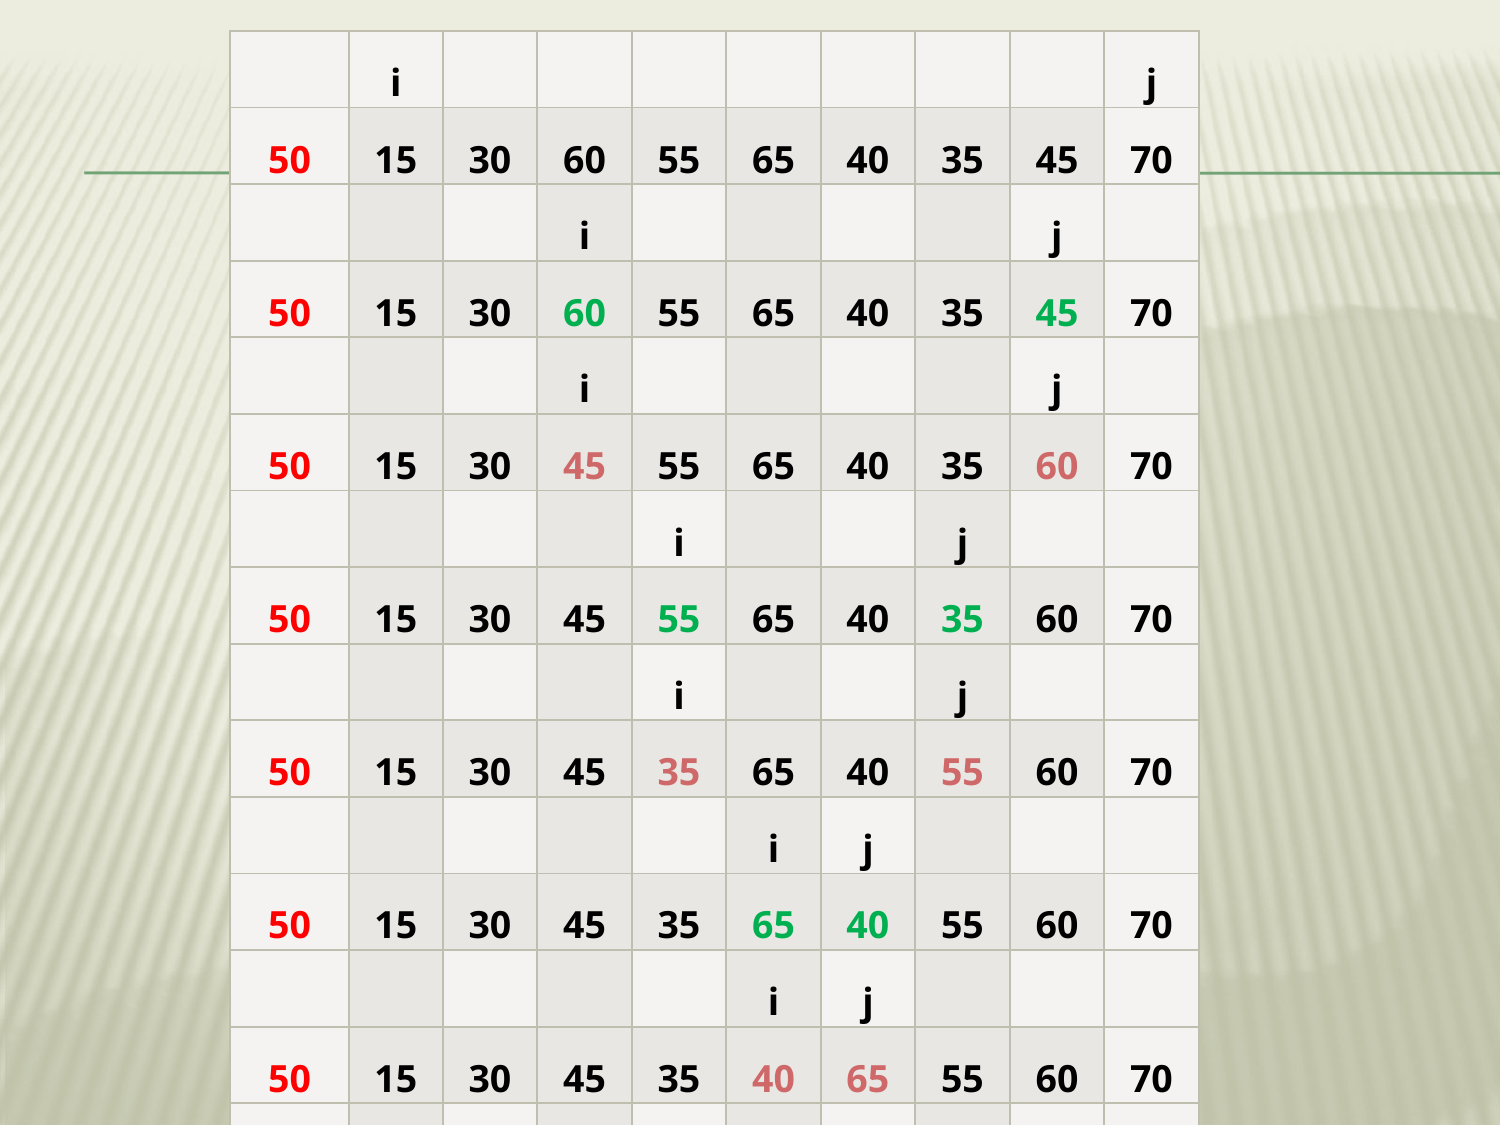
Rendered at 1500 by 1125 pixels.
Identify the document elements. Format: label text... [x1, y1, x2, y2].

table_cell [350, 951, 442, 1026]
table_cell 35 [916, 415, 1009, 490]
table_cell 55 [916, 721, 1009, 796]
table_cell 45 [538, 1028, 631, 1102]
table_cell 35 [916, 568, 1009, 643]
table_cell 40 [822, 415, 914, 490]
table_cell 55 [633, 415, 725, 490]
table_cell 45 [1011, 108, 1103, 183]
table_cell [1011, 951, 1103, 1026]
table_cell 70 [1105, 568, 1198, 643]
table_cell 45 [538, 874, 631, 949]
table_cell 70 [1105, 1028, 1198, 1102]
table_cell 45 [538, 721, 631, 796]
table_cell j [822, 798, 914, 873]
table_cell 65 [727, 874, 820, 949]
table_header [538, 32, 631, 107]
table_cell [916, 951, 1009, 1026]
table_cell [1105, 338, 1198, 413]
table_cell 30 [444, 262, 536, 336]
table_cell j [1011, 185, 1103, 260]
table_cell [1011, 798, 1103, 873]
table_cell 40 [822, 874, 914, 949]
table_cell 55 [916, 1028, 1009, 1102]
table_cell 15 [350, 568, 442, 643]
table_cell 55 [633, 262, 725, 336]
table_header j [1105, 32, 1198, 107]
table_cell 60 [1011, 568, 1103, 643]
table_cell 50 [231, 721, 348, 796]
table_cell 35 [633, 874, 725, 949]
table_cell [231, 185, 348, 260]
table_cell [444, 951, 536, 1026]
table_cell 55 [633, 568, 725, 643]
table_cell [538, 1104, 631, 1125]
table_cell [916, 798, 1009, 873]
table_cell [1011, 645, 1103, 719]
table_cell 35 [916, 108, 1009, 183]
table_cell 30 [444, 1028, 536, 1102]
table_cell 55 [633, 108, 725, 183]
table_cell 15 [350, 415, 442, 490]
table_cell 35 [633, 1028, 725, 1102]
table_cell 45 [538, 415, 631, 490]
table_header i [350, 32, 442, 107]
table_cell [916, 185, 1009, 260]
table_cell 30 [444, 415, 536, 490]
table_cell 70 [1105, 874, 1198, 949]
table_cell 40 [822, 262, 914, 336]
table_cell [444, 491, 536, 566]
table_cell [231, 798, 348, 873]
table_cell 70 [1105, 262, 1198, 336]
table_cell [916, 1104, 1009, 1125]
table_cell [444, 338, 536, 413]
table_cell [1105, 951, 1198, 1026]
table_cell [350, 491, 442, 566]
table_cell 35 [916, 262, 1009, 336]
table_cell 15 [350, 262, 442, 336]
table_header [633, 32, 725, 107]
table_cell 50 [231, 568, 348, 643]
table_cell [1105, 491, 1198, 566]
table_cell [350, 185, 442, 260]
table_cell 15 [350, 1028, 442, 1102]
table_cell [350, 645, 442, 719]
table_cell [1105, 185, 1198, 260]
table_cell 40 [727, 1028, 820, 1102]
table_cell [538, 951, 631, 1026]
table_cell [231, 645, 348, 719]
table_cell [350, 798, 442, 873]
table_cell 60 [1011, 721, 1103, 796]
table_cell 60 [538, 262, 631, 336]
table_cell 65 [727, 721, 820, 796]
table_cell [231, 338, 348, 413]
table_cell [444, 1104, 536, 1125]
table_header [727, 32, 820, 107]
table_cell i [727, 951, 820, 1026]
table_cell 30 [444, 568, 536, 643]
table_cell 70 [1105, 721, 1198, 796]
table_cell [444, 645, 536, 719]
table_cell j [916, 645, 1009, 719]
table_cell j [822, 951, 914, 1026]
table_cell 55 [916, 874, 1009, 949]
table_cell [1105, 1104, 1198, 1125]
table_cell 60 [1011, 874, 1103, 949]
table_cell 60 [538, 108, 631, 183]
table_cell 50 [231, 262, 348, 336]
table_header [822, 32, 914, 107]
table_cell [444, 185, 536, 260]
table_cell [633, 951, 725, 1026]
table_cell [727, 645, 820, 719]
table_cell i [633, 491, 725, 566]
table_cell i [727, 798, 820, 873]
table_cell 40 [822, 721, 914, 796]
table_cell i [633, 645, 725, 719]
table_cell 50 [231, 415, 348, 490]
table_cell 60 [1011, 1028, 1103, 1102]
table_cell [350, 338, 442, 413]
table_header [1011, 32, 1103, 107]
table_cell [231, 951, 348, 1026]
table_cell [822, 491, 914, 566]
table_cell 45 [538, 568, 631, 643]
table_cell 60 [1011, 415, 1103, 490]
table_cell j [727, 1104, 820, 1125]
table_cell i [538, 185, 631, 260]
table_cell [1105, 798, 1198, 873]
table_cell [444, 798, 536, 873]
table_cell [822, 338, 914, 413]
table_cell 50 [231, 1028, 348, 1102]
table_cell 50 [231, 874, 348, 949]
table_cell [727, 491, 820, 566]
table_cell [1011, 1104, 1103, 1125]
table_cell 70 [1105, 108, 1198, 183]
table_cell [350, 1104, 442, 1125]
table_cell 40 [822, 568, 914, 643]
table_cell 70 [1105, 415, 1198, 490]
table_cell [822, 185, 914, 260]
table_cell [633, 338, 725, 413]
table_cell [633, 185, 725, 260]
table_cell 65 [727, 262, 820, 336]
table_cell [822, 645, 914, 719]
table_cell j [1011, 338, 1103, 413]
table_cell 15 [350, 874, 442, 949]
table_cell 30 [444, 721, 536, 796]
table_cell [727, 185, 820, 260]
table_cell 65 [727, 415, 820, 490]
table_cell 30 [444, 108, 536, 183]
table_cell [231, 1104, 348, 1125]
table_header [444, 32, 536, 107]
table_cell [538, 491, 631, 566]
table_cell [538, 645, 631, 719]
table_cell 35 [633, 721, 725, 796]
table_cell j [916, 491, 1009, 566]
table_header [231, 32, 348, 107]
table_cell 65 [727, 568, 820, 643]
table_cell i [538, 338, 631, 413]
table_cell [1011, 491, 1103, 566]
table_cell 45 [1011, 262, 1103, 336]
table_cell [633, 798, 725, 873]
table_cell i [822, 1104, 914, 1125]
table_cell 15 [350, 721, 442, 796]
table_cell [727, 338, 820, 413]
table_cell 65 [822, 1028, 914, 1102]
table_cell [231, 491, 348, 566]
table_cell [633, 1104, 725, 1125]
table_cell 30 [444, 874, 536, 949]
table_cell [1105, 645, 1198, 719]
table_header [916, 32, 1009, 107]
table_cell 15 [350, 108, 442, 183]
table_cell [538, 798, 631, 873]
table_cell [916, 338, 1009, 413]
table_cell 65 [727, 108, 820, 183]
table_cell 50 [231, 108, 348, 183]
table_cell 40 [822, 108, 914, 183]
